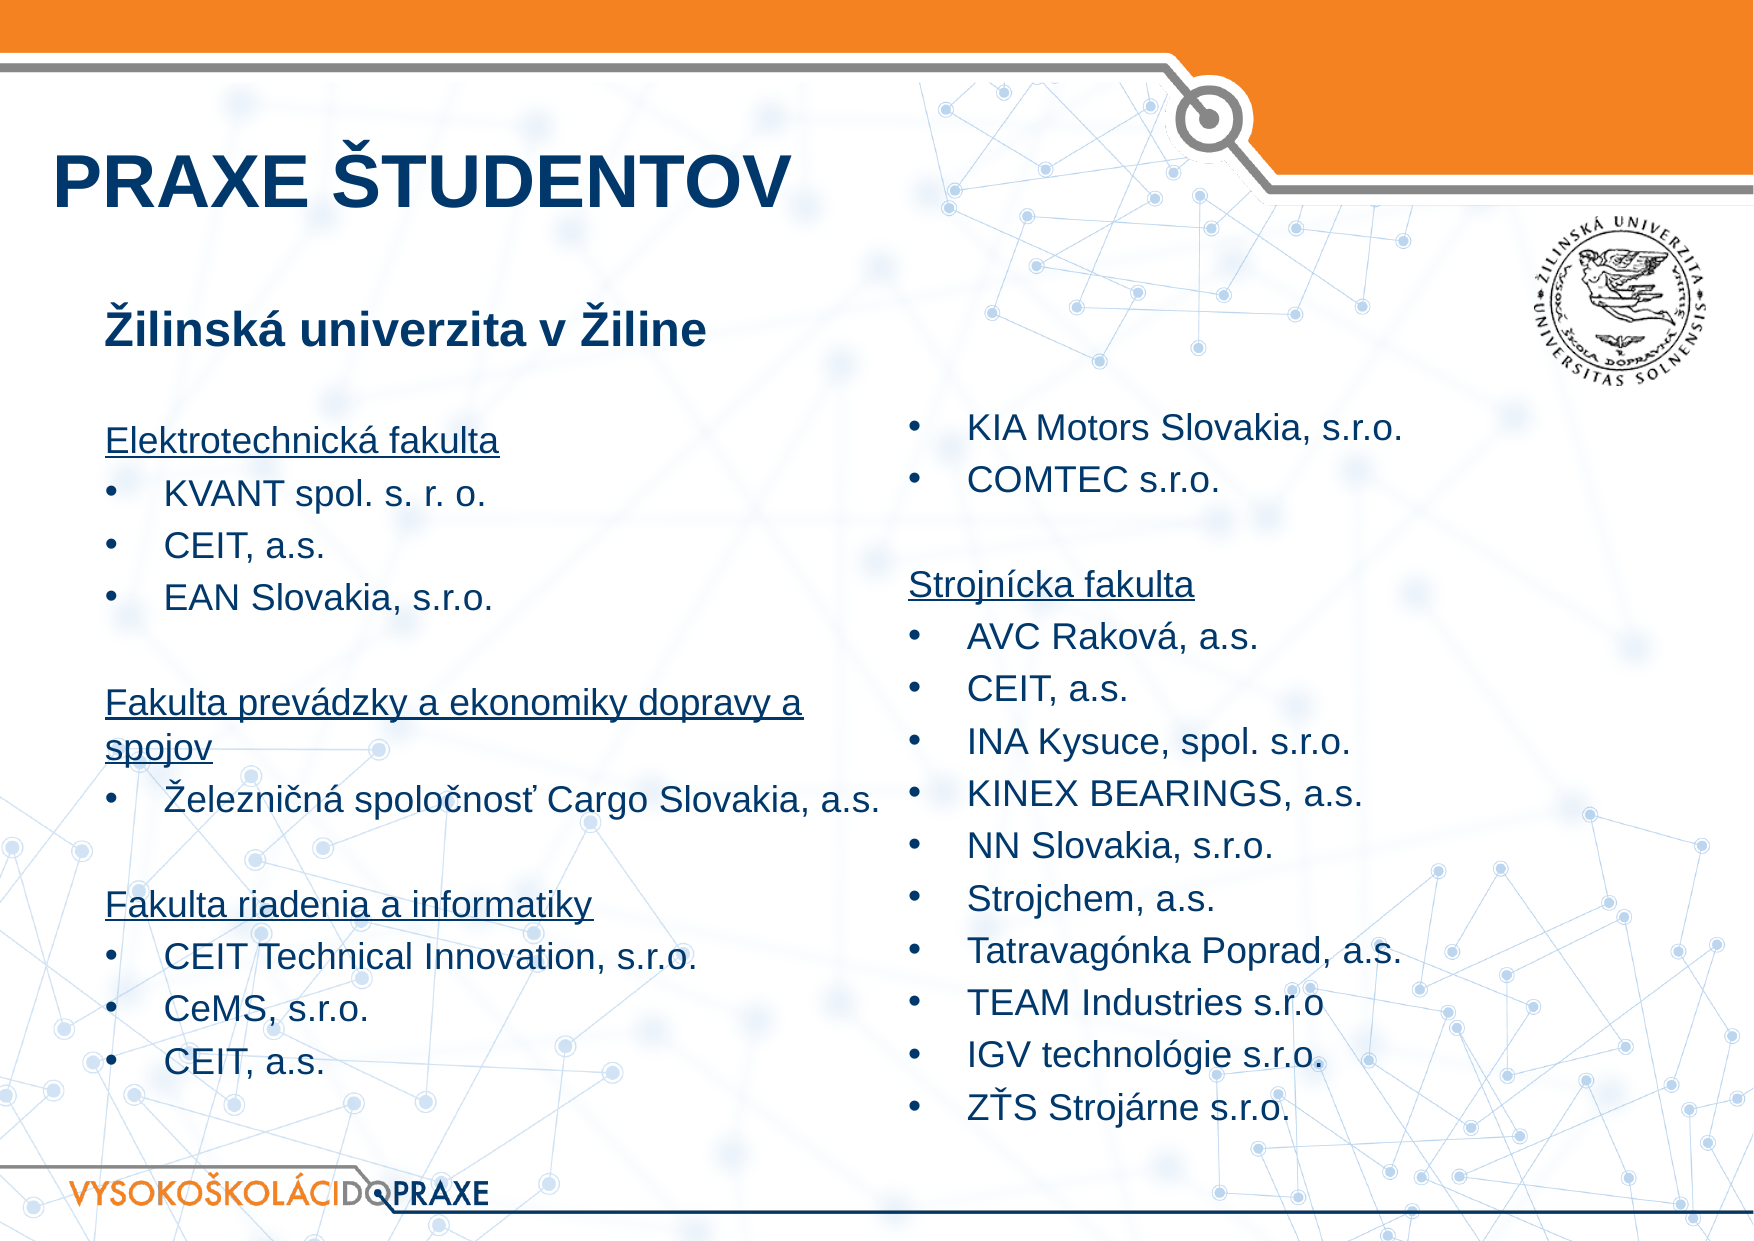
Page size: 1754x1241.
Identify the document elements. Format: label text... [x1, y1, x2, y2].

picture [0, 0, 1754, 1241]
list Žilinská univerzita v Žiline Elektrotechnická fakulta KVANT spol. s. r. o. CEIT, a.s. EAN Slovakia, s.r.o. Fakulta prevádzky a ekonomiky dopravy a spojov Železničná spoločnosť Cargo Slovakia, a.s. Fakulta riadenia a informatiky CEIT Technical Innovation, s.r.o. CeMS, s.r.o. CEIT, a.s. KIA Motors Slovakia, s.r.o. COMTEC s.r.o. Strojnícka fakulta AVC Raková, a.s. CEIT, a.s. INA Kysuce, spol. s.r.o. KINEX BEARINGS, a.s. NN Slovakia, s.r.o. Strojchem, a.s. Tatravagónka Poprad, a.s. TEAM Industries s.r.o IGV technológie s.r.o. ZŤS Strojárne s.r.o. [87, 289, 1729, 1148]
title Praxe študentov [35, 97, 1234, 257]
